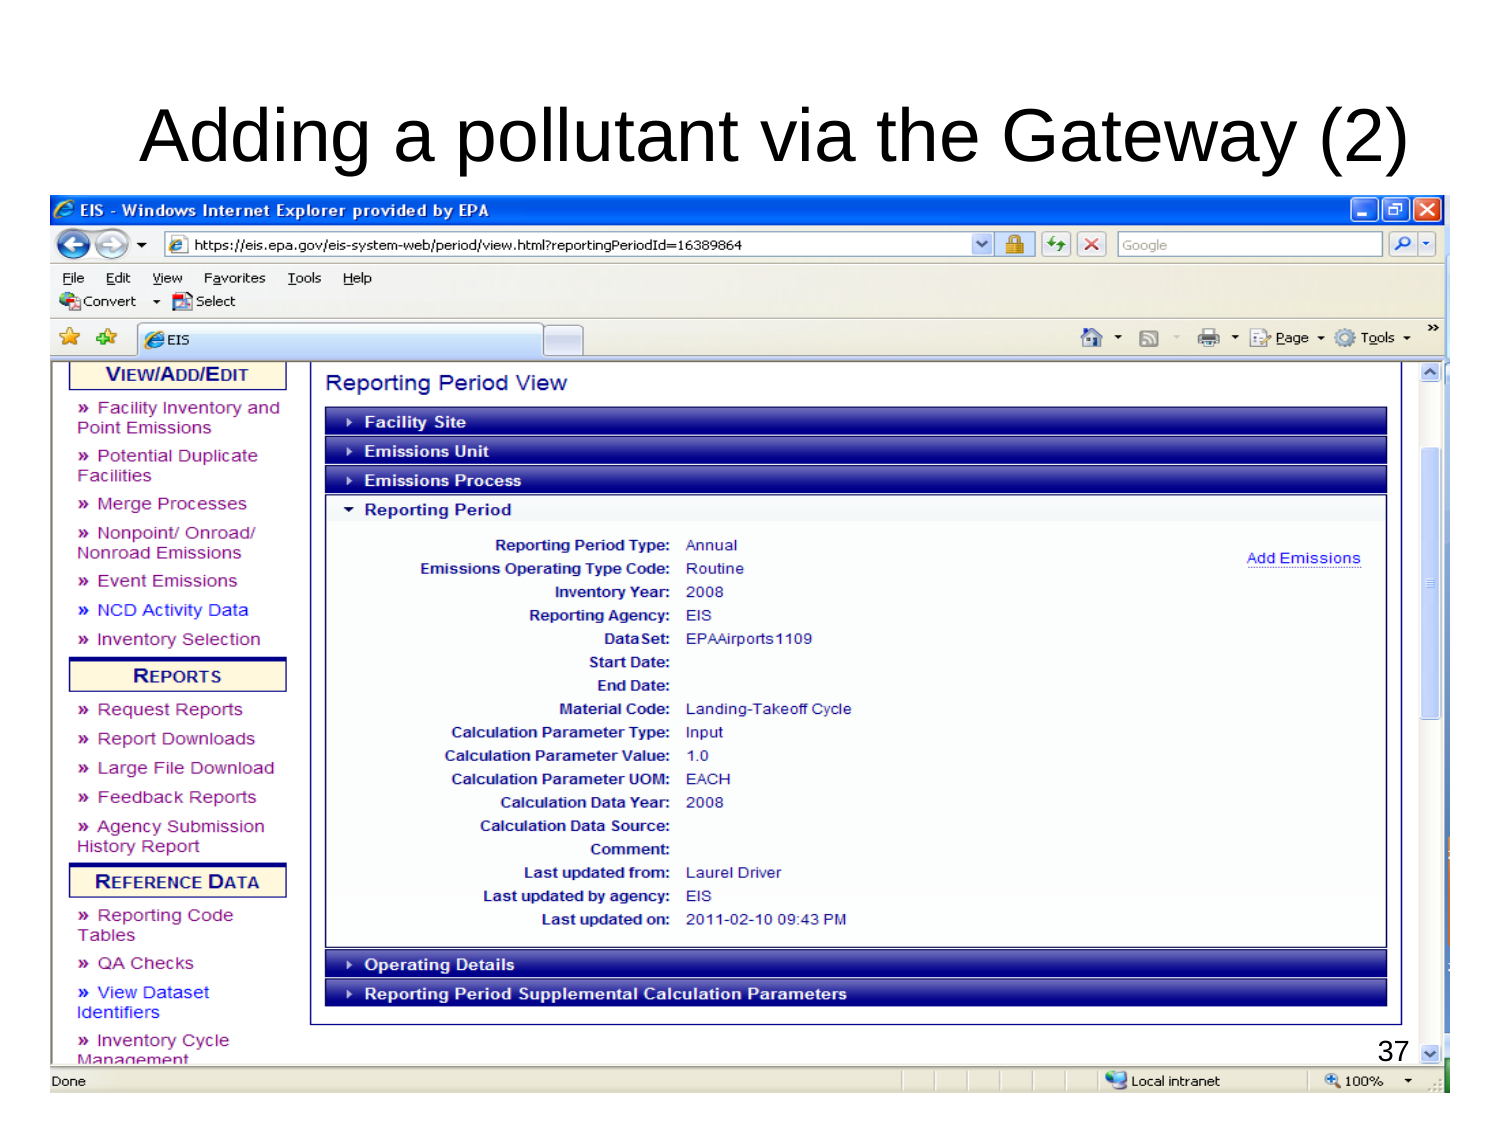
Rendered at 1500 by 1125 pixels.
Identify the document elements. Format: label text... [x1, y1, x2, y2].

picture [49, 195, 1451, 1093]
title Adding a pollutant via the Gateway (2) [49, 37, 1500, 226]
